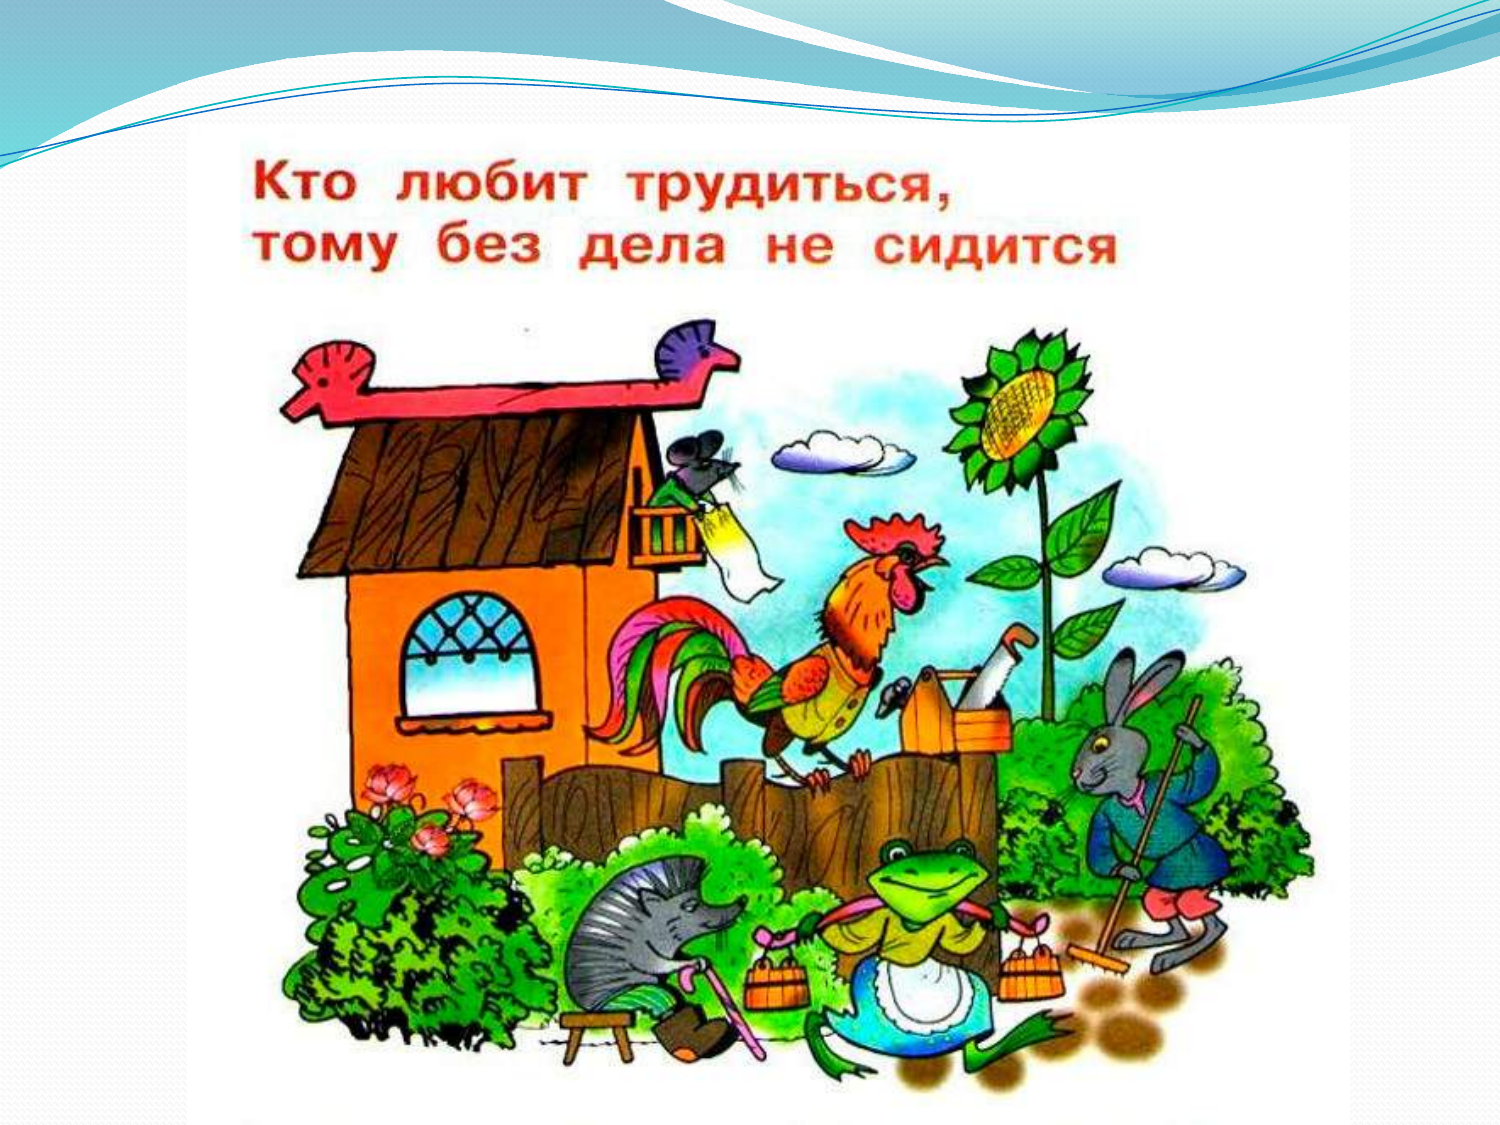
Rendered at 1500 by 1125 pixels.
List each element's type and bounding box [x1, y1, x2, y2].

picture [187, 124, 1351, 1125]
